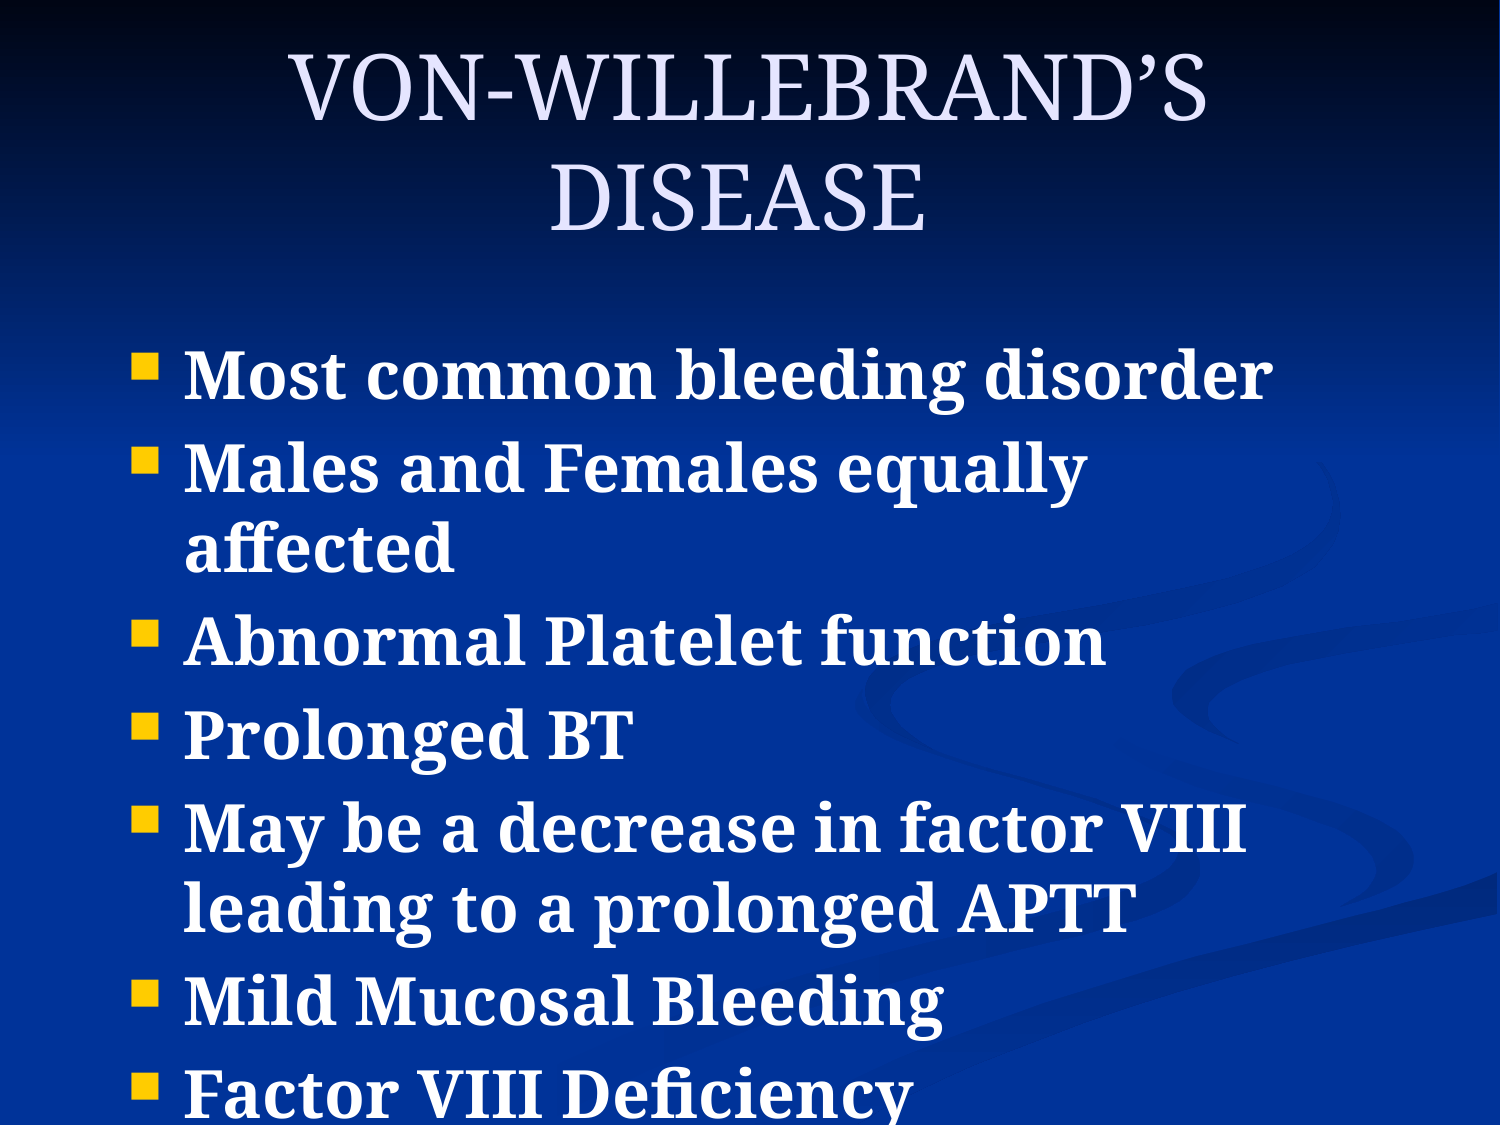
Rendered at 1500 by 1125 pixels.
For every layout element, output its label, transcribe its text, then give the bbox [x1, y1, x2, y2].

title VON-WILLEBRAND’S DISEASE [74, 44, 1426, 233]
list Most common bleeding disorder Males and Females equally affected Abnormal Platelet function Prolonged BT May be a decrease in factor VIII leading to a prolonged APTT Mild Mucosal Bleeding Factor VIII Deficiency [112, 324, 1388, 1088]
